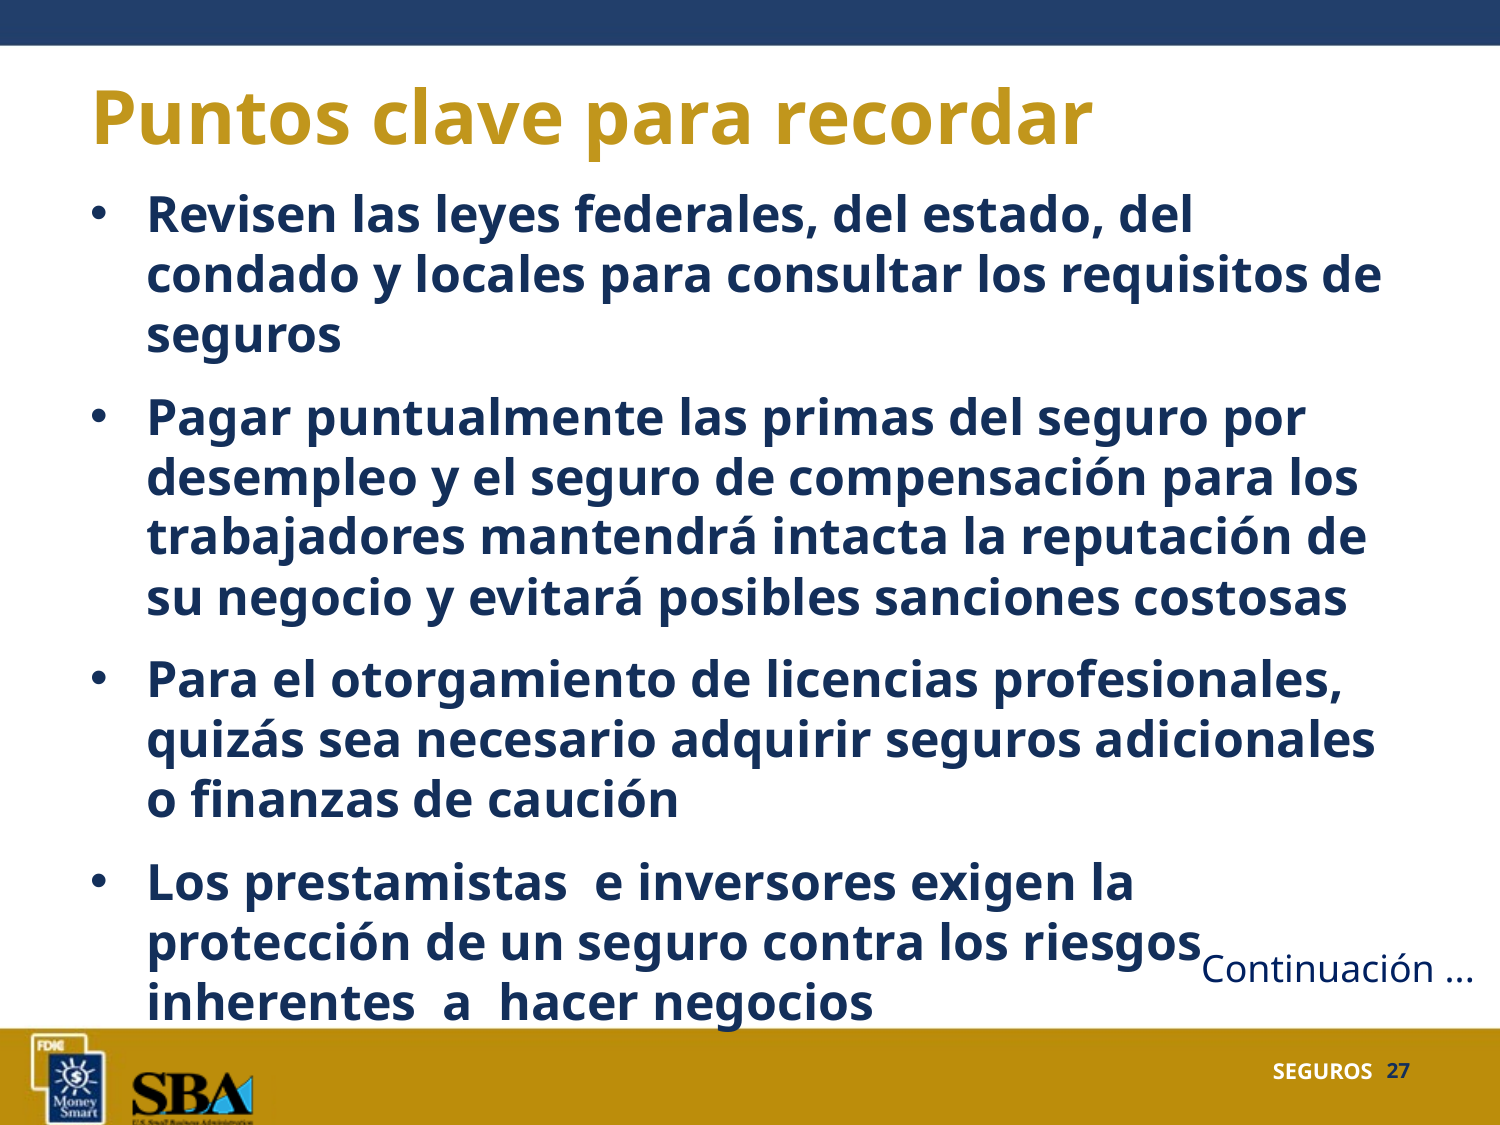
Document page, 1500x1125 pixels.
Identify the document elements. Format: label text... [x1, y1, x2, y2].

picture [0, 0, 1500, 1125]
list Revisen las leyes federales, del estado, del condado y locales para consultar los requisitos de seguros Pagar puntualmente las primas del seguro por desempleo y el seguro de compensación para los trabajadores mantendrá intacta la reputación de su negocio y evitará posibles sanciones costosas Para el otorgamiento de licencias profesionales, quizás sea necesario adquirir seguros adicionales o finanzas de caución Los prestamistas e inversores exigen la protección de un seguro contra los riesgos inherentes a hacer negocios [74, 174, 1426, 1013]
title Puntos clave para recordar [74, 62, 1426, 163]
text_box Continuación ... [1186, 937, 1490, 998]
